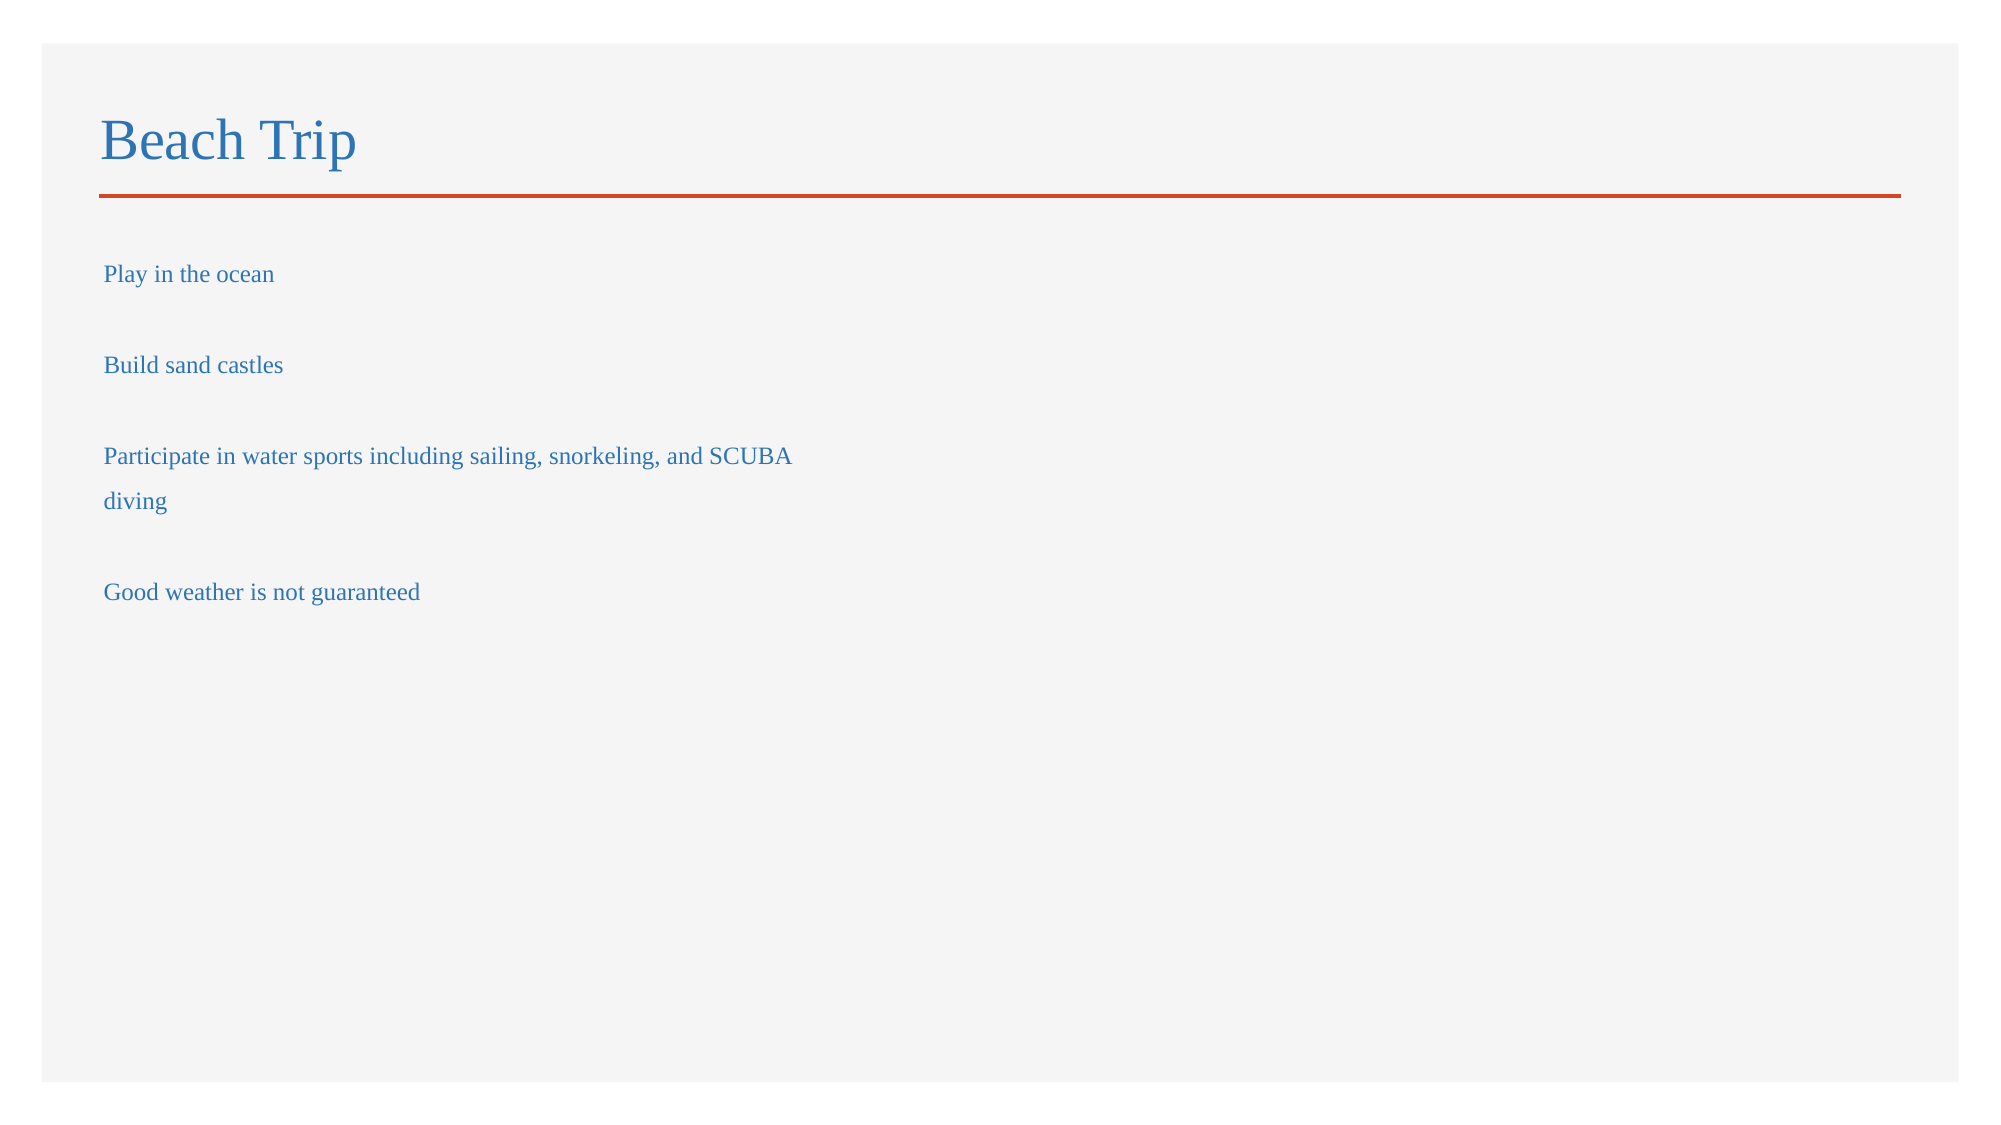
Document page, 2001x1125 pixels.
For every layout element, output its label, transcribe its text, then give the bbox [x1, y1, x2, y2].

title Beach Trip [85, 73, 1214, 179]
list Play in the ocean Build sand castles Participate in water sports including sailing, snorkeling, and SCUBA diving Good weather is not guaranteed [88, 235, 813, 888]
